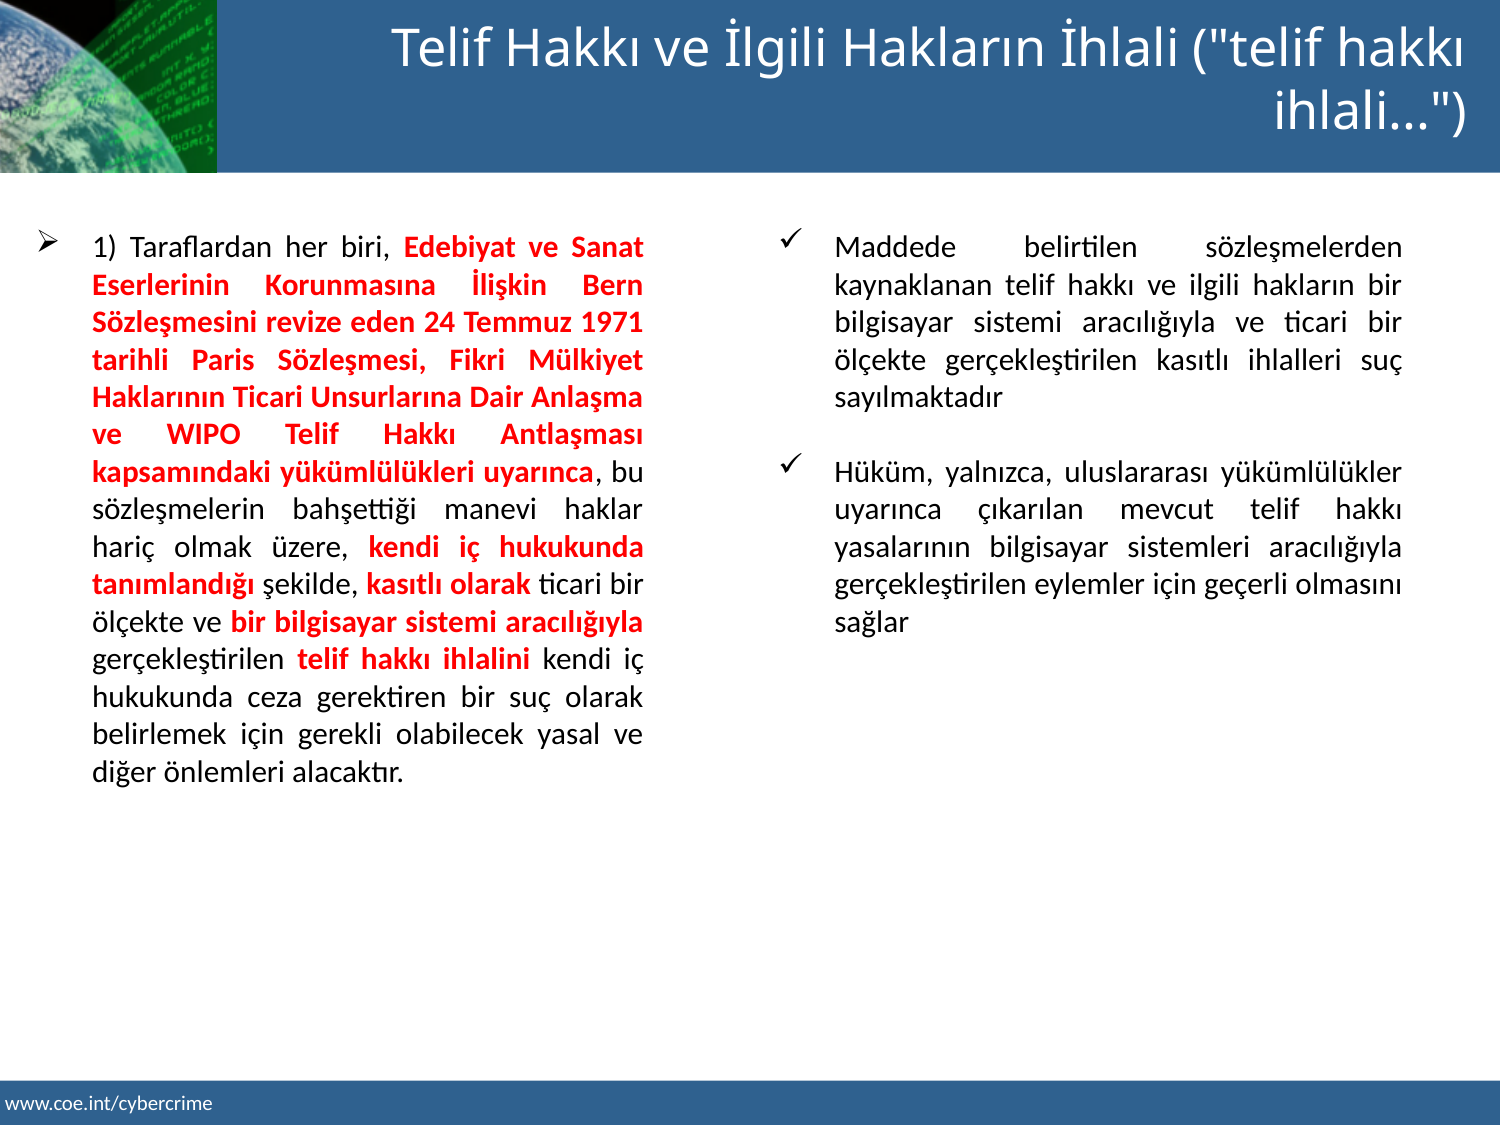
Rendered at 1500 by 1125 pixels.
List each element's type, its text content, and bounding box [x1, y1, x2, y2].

text_box Maddede belirtilen sözleşmelerden kaynaklanan telif hakkı ve ilgili hakların bir bilgisayar sistemi aracılığıyla ve ticari bir ölçekte gerçekleştirilen kasıtlı ihlalleri suç sayılmaktadır Hüküm, yalnızca, uluslararası yükümlülükler uyarınca çıkarılan mevcut telif hakkı yasalarının bilgisayar sistemleri aracılığıyla gerçekleştirilen eylemler için geçerli olmasını sağlar [763, 219, 1419, 646]
text_box 1) Taraflardan her biri, Edebiyat ve Sanat Eserlerinin Korunmasına İlişkin Bern Sözleşmesini revize eden 24 Temmuz 1971 tarihli Paris Sözleşmesi, Fikri Mülkiyet Haklarının Ticari Unsurlarına Dair Anlaşma ve WIPO Telif Hakkı Antlaşması kapsamındaki yükümlülükleri uyarınca, bu sözleşmelerin bahşettiği manevi haklar hariç olmak üzere, kendi iç hukukunda tanımlandığı şekilde, kasıtlı olarak ticari bir ölçekte ve bir bilgisayar sistemi aracılığıyla gerçekleştirilen telif hakkı ihlalini kendi iç hukukunda ceza gerektiren bir suç olarak belirlemek için gerekli olabilecek yasal ve diğer önlemleri alacaktır. [21, 219, 660, 796]
text_box Telif Hakkı ve İlgili Hakların İhlali ("telif hakkı ihlali...") [230, 7, 1483, 147]
picture [0, 0, 217, 173]
